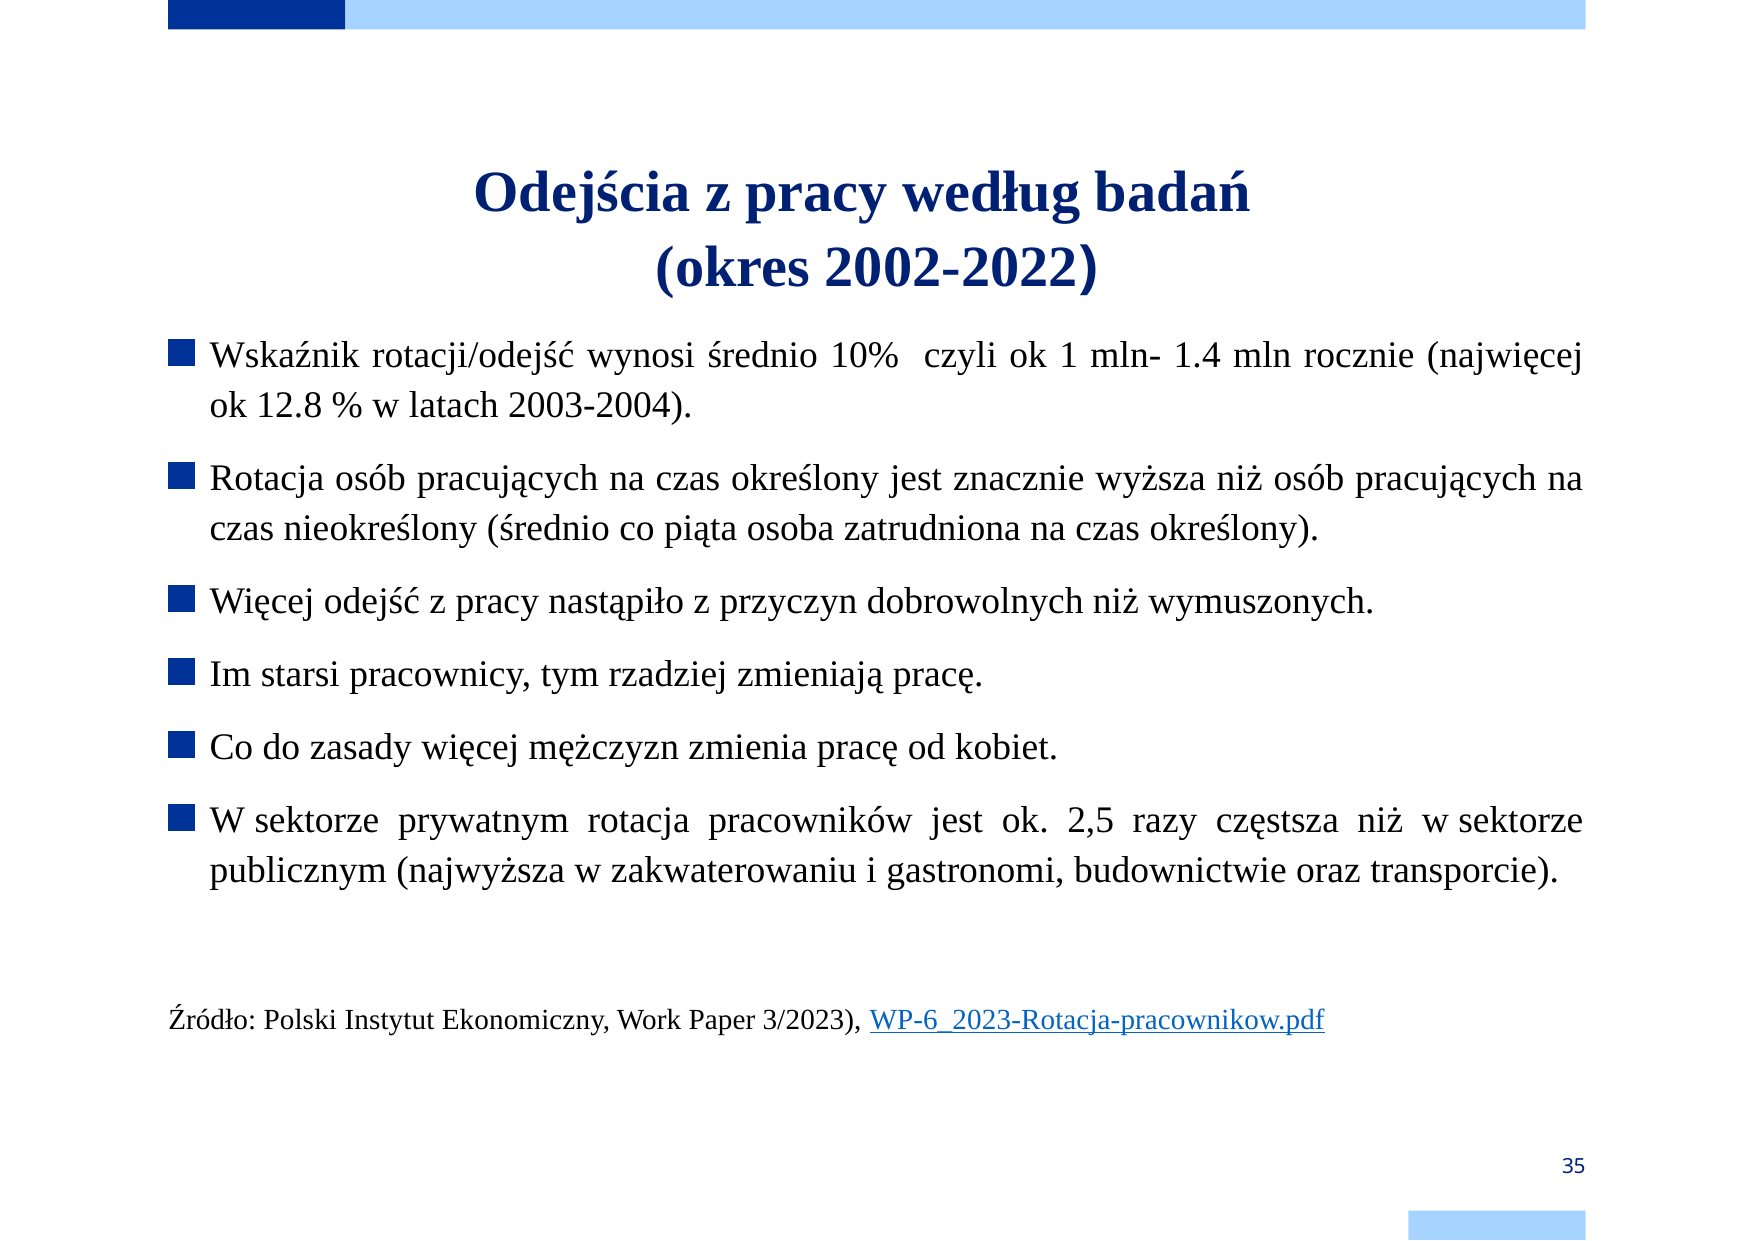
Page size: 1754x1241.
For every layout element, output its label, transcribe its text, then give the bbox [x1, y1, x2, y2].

picture [168, 804, 195, 831]
title Odejścia z pracy według badań (okres 2002-2022) [168, 147, 1586, 324]
picture [168, 462, 195, 489]
picture [168, 585, 195, 612]
picture [168, 731, 195, 758]
slide_number 35 [1408, 1151, 1586, 1182]
picture [168, 658, 195, 685]
picture [168, 339, 195, 366]
list Wskaźnik rotacji/odejść wynosi średnio 10% czyli ok 1 mln- 1.4 mln rocznie (najwięcej ok 12.8 % w latach 2003-2004). Rotacja osób pracujących na czas określony jest znacznie wyższa niż osób pracujących na czas nieokreślony (średnio co piąta osoba zatrudniona na czas określony). Więcej odejść z pracy nastąpiło z przyczyn dobrowolnych niż wymuszonych. Im starsi pracownicy, tym rzadziej zmieniają pracę. Co do zasady więcej mężczyzn zmienia pracę od kobiet. W sektorze prywatnym rotacja pracowników jest ok. 2,5 razy częstsza niż w sektorze publicznym (najwyższa w zakwaterowaniu i gastronomi, budownictwie oraz transporcie). Źródło: Polski Instytut Ekonomiczny, Work Paper 3/2023), WP-6_2023-Rotacja-pracownikow.pdf [168, 324, 1586, 1093]
